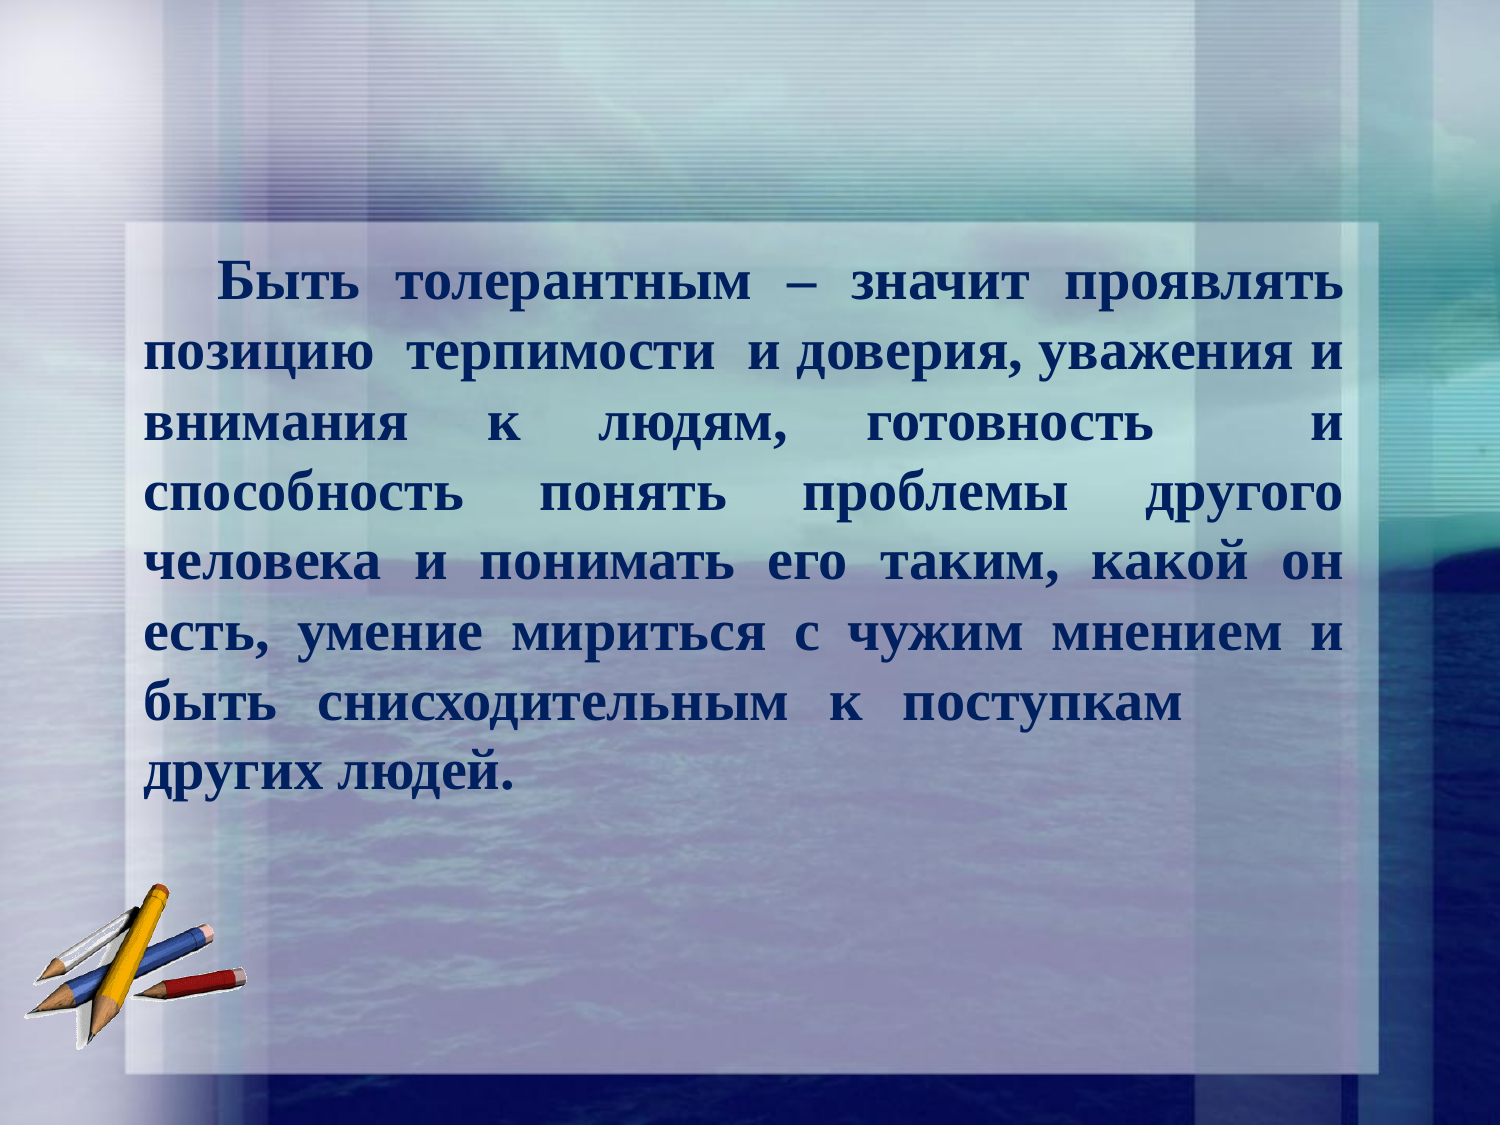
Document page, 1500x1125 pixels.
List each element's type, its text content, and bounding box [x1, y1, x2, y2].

text_box Быть толерантным – значит проявлять позицию терпимости и доверия, уважения и внимания к людям, готовность и способность понять проблемы другого человека и понимать его таким, какой он есть, умение мириться с чужим мнением и быть снисходительным к поступкам других людей. [128, 234, 1360, 809]
picture [0, 0, 1500, 1125]
